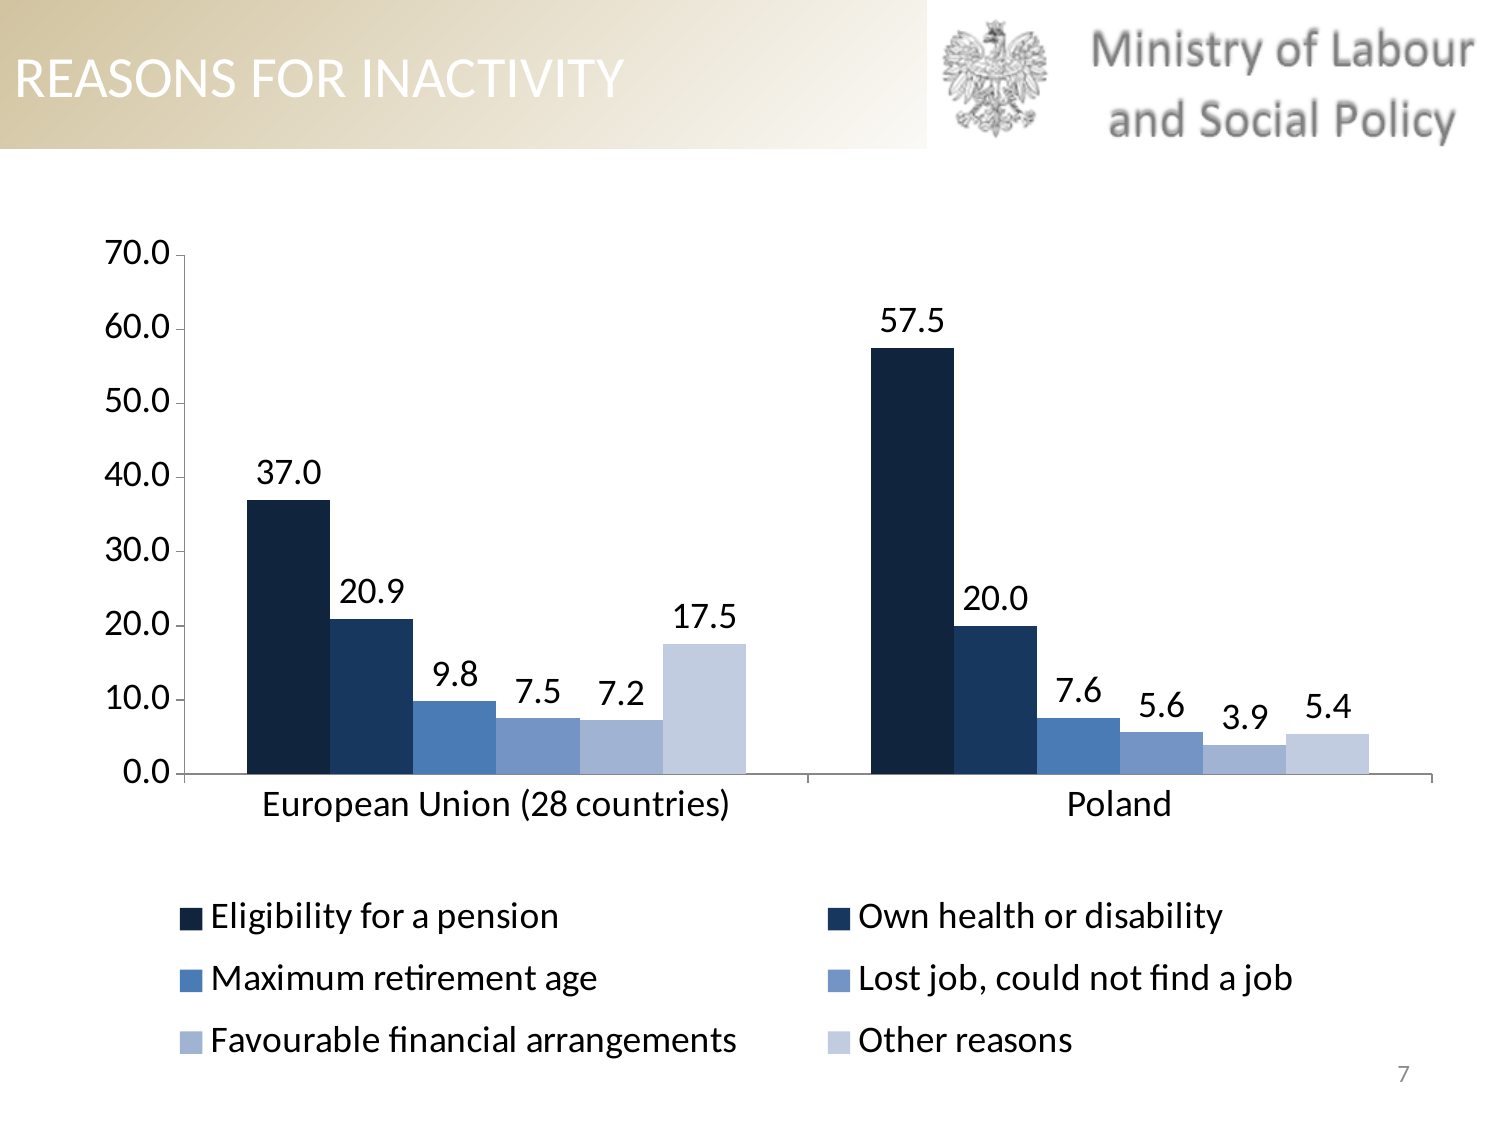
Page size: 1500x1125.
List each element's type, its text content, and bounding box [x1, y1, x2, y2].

chart [68, 219, 1456, 1103]
picture [926, 0, 1500, 157]
text_box REASONS FOR INACTIVITY [0, 0, 924, 149]
